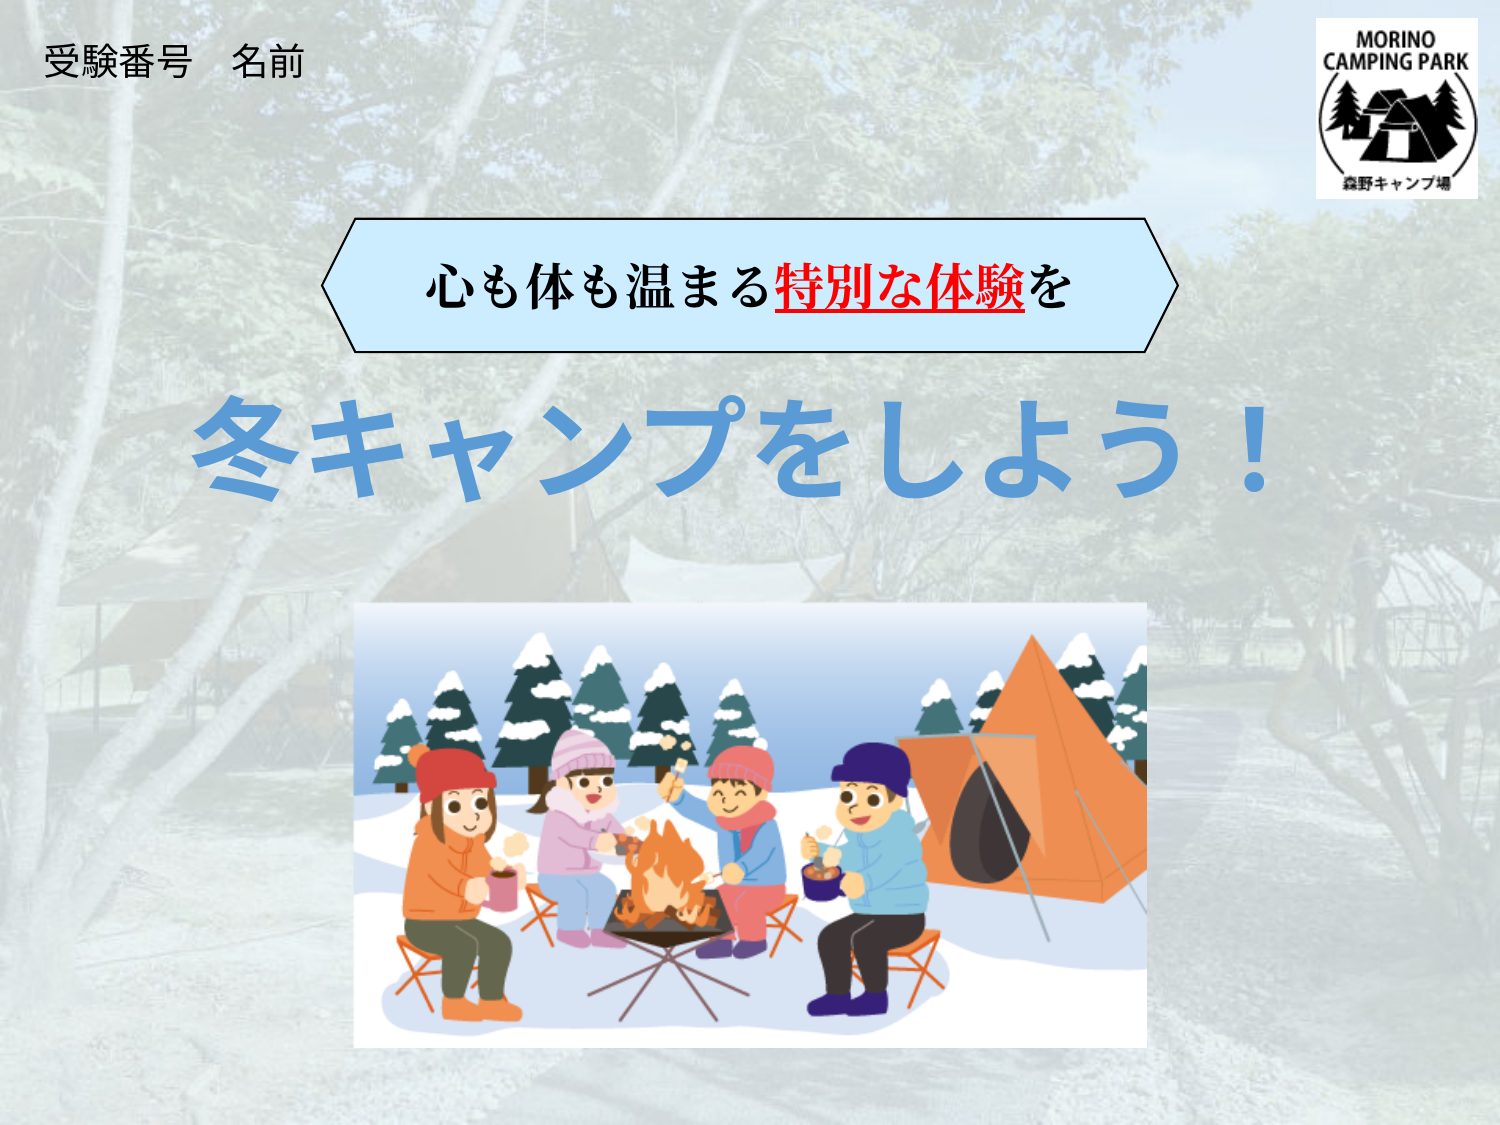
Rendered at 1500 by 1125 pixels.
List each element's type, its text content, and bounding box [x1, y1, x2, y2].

text_box 冬キャンプをしよう！ [174, 371, 1326, 522]
text_box 心も体も温まる特別な体験を [320, 217, 1180, 354]
picture [0, 0, 1500, 1125]
text_box 受験番号 名前 [28, 30, 321, 91]
